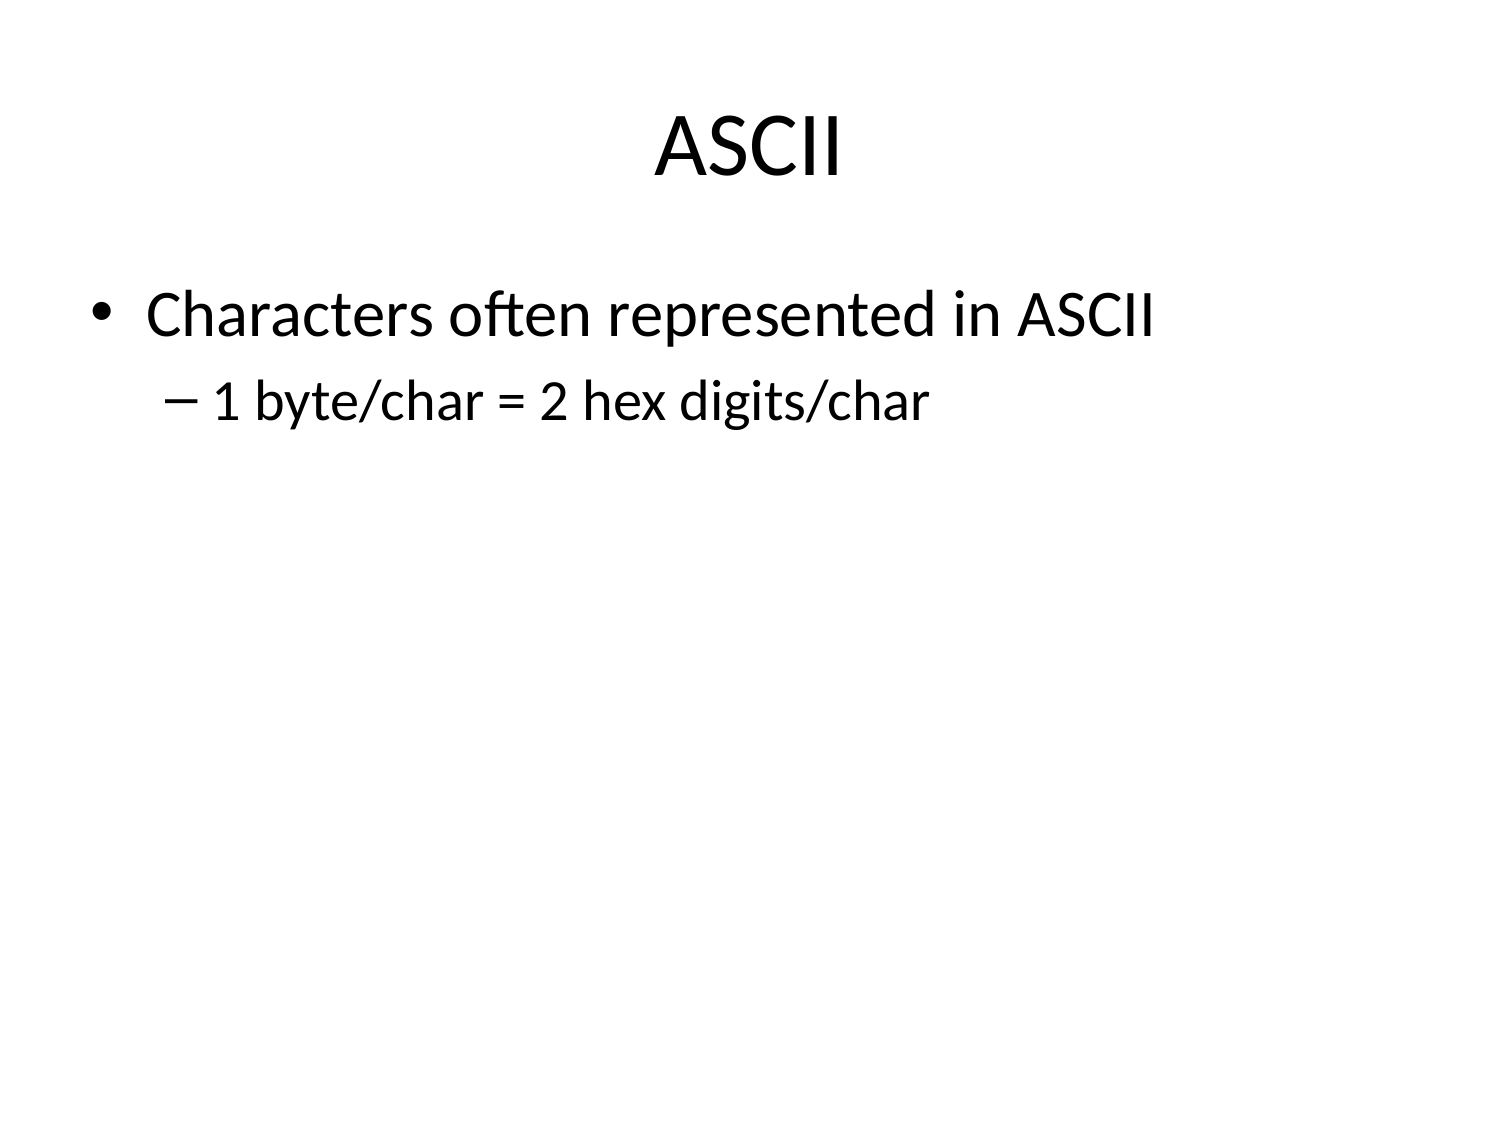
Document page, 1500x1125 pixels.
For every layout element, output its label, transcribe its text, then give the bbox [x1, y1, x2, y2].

list Characters often represented in ASCII 1 byte/char = 2 hex digits/char [75, 262, 1425, 1005]
title ASCII [75, 45, 1425, 233]
